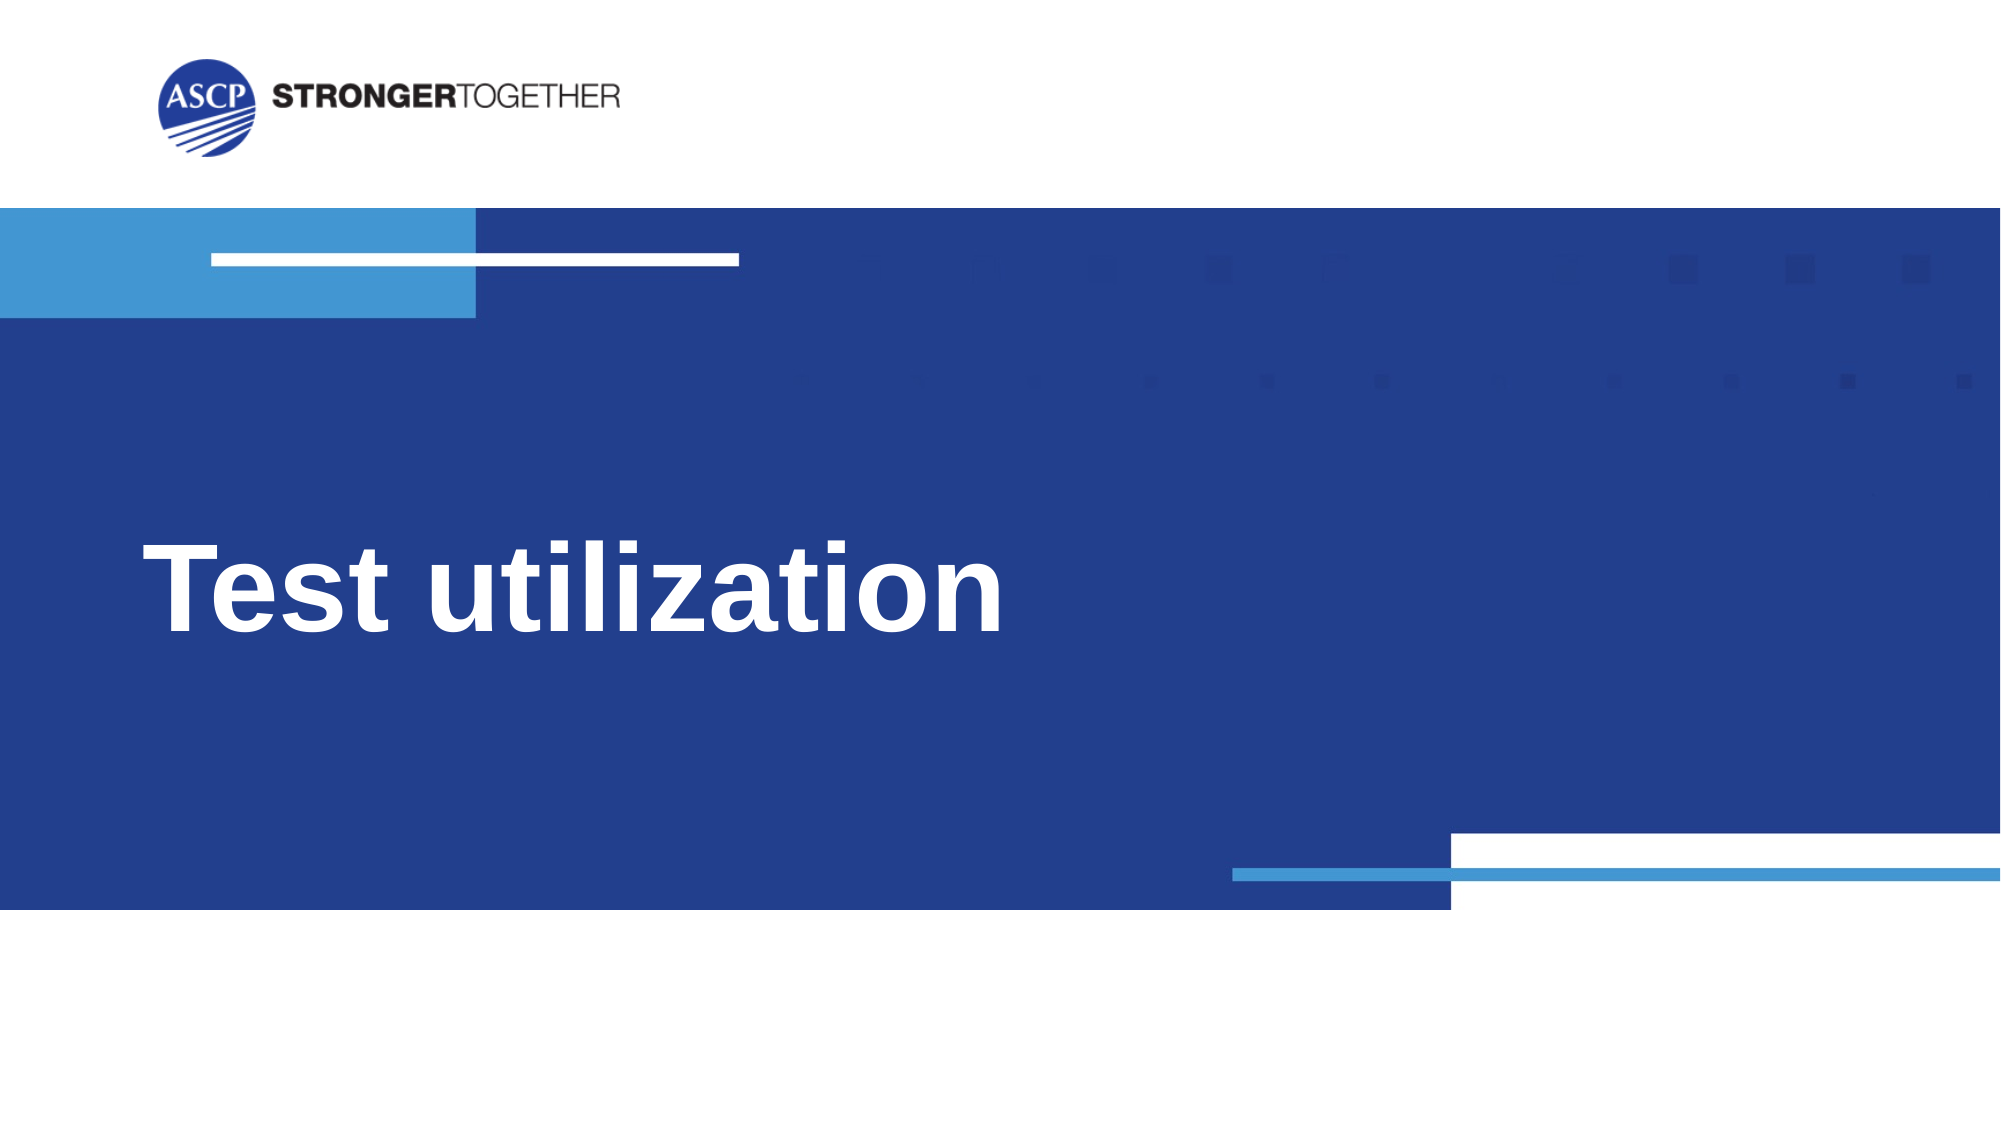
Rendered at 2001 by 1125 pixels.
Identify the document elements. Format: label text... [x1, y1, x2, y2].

title Test utilization [127, 320, 1644, 867]
picture [158, 59, 620, 157]
picture [0, 208, 2001, 910]
